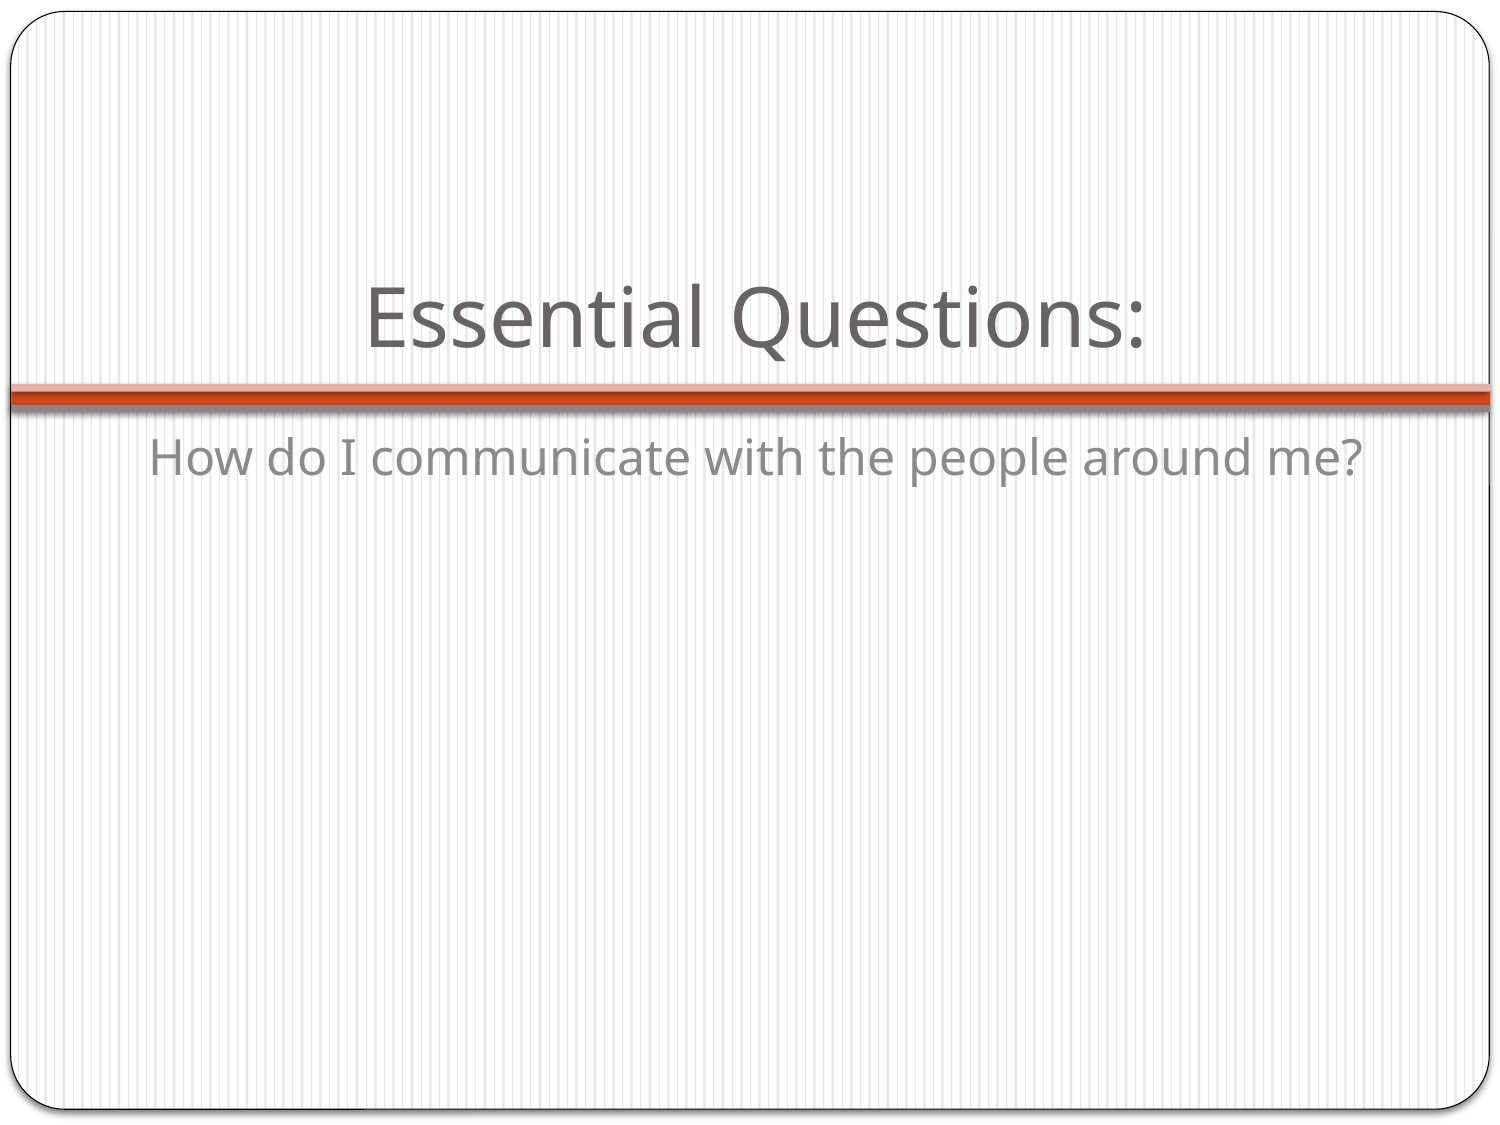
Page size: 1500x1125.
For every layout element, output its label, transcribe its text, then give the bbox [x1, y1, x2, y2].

title Essential Questions: [118, 156, 1394, 380]
list How do I communicate with the people around me? [118, 417, 1394, 638]
